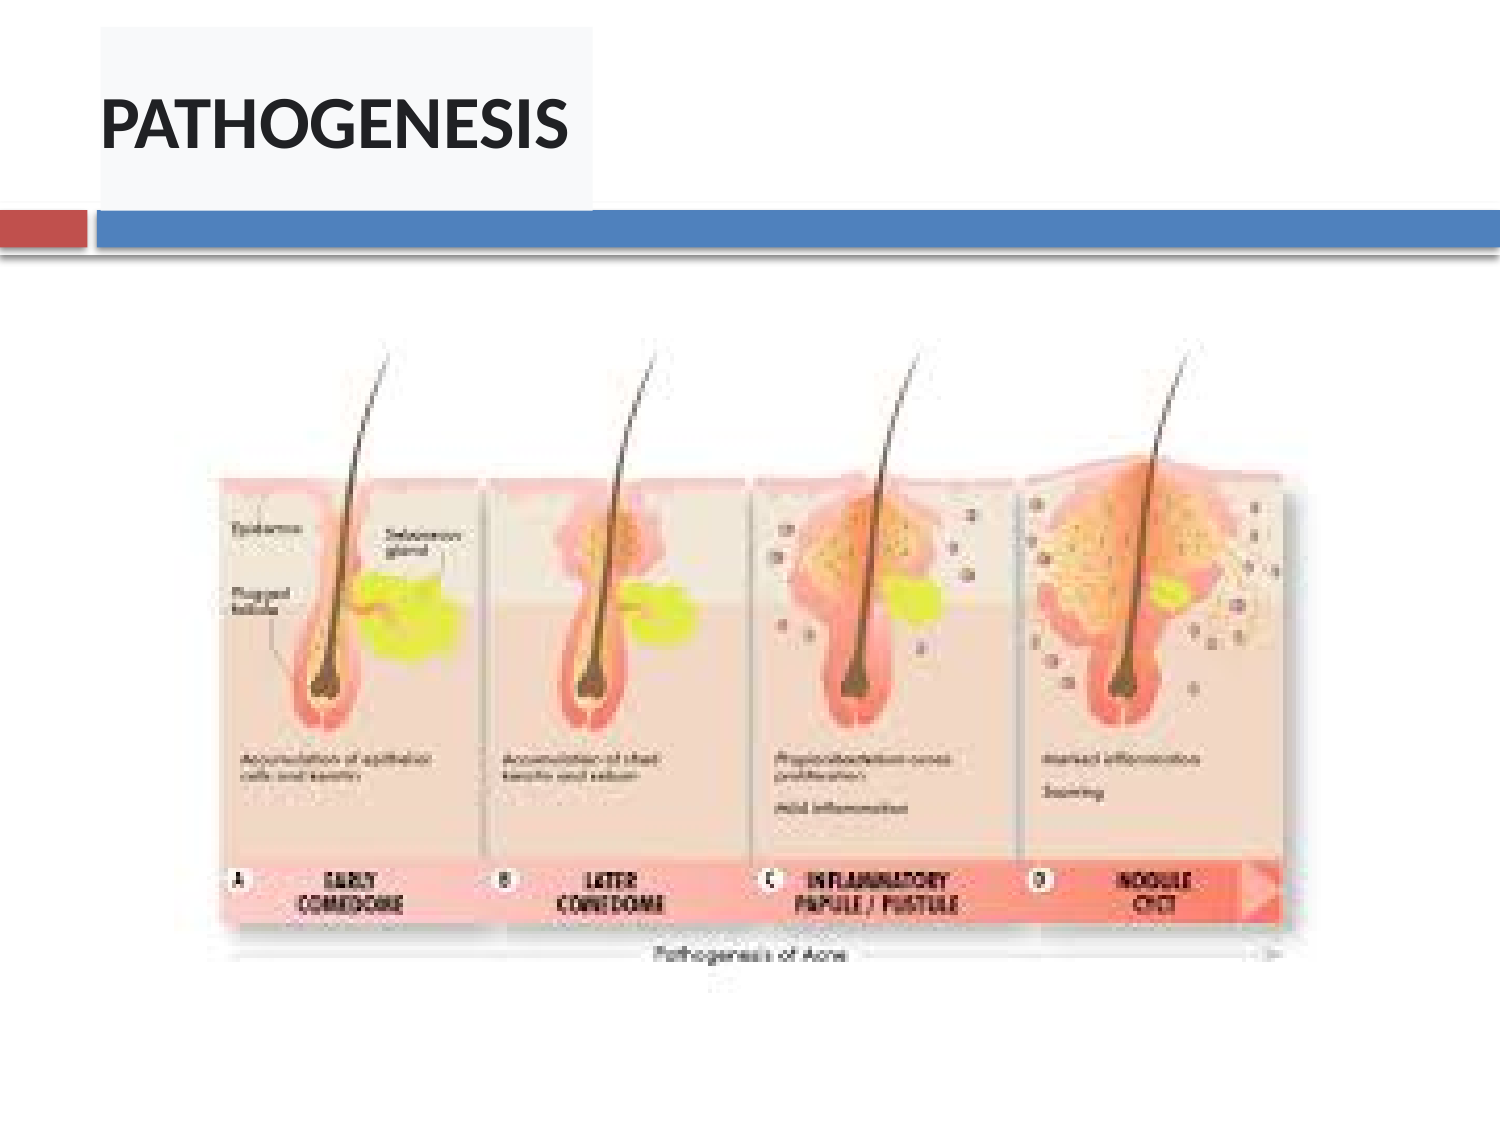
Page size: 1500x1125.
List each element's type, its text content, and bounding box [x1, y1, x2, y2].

title PATHOGENESIS [100, 26, 593, 211]
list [174, 307, 1338, 1013]
